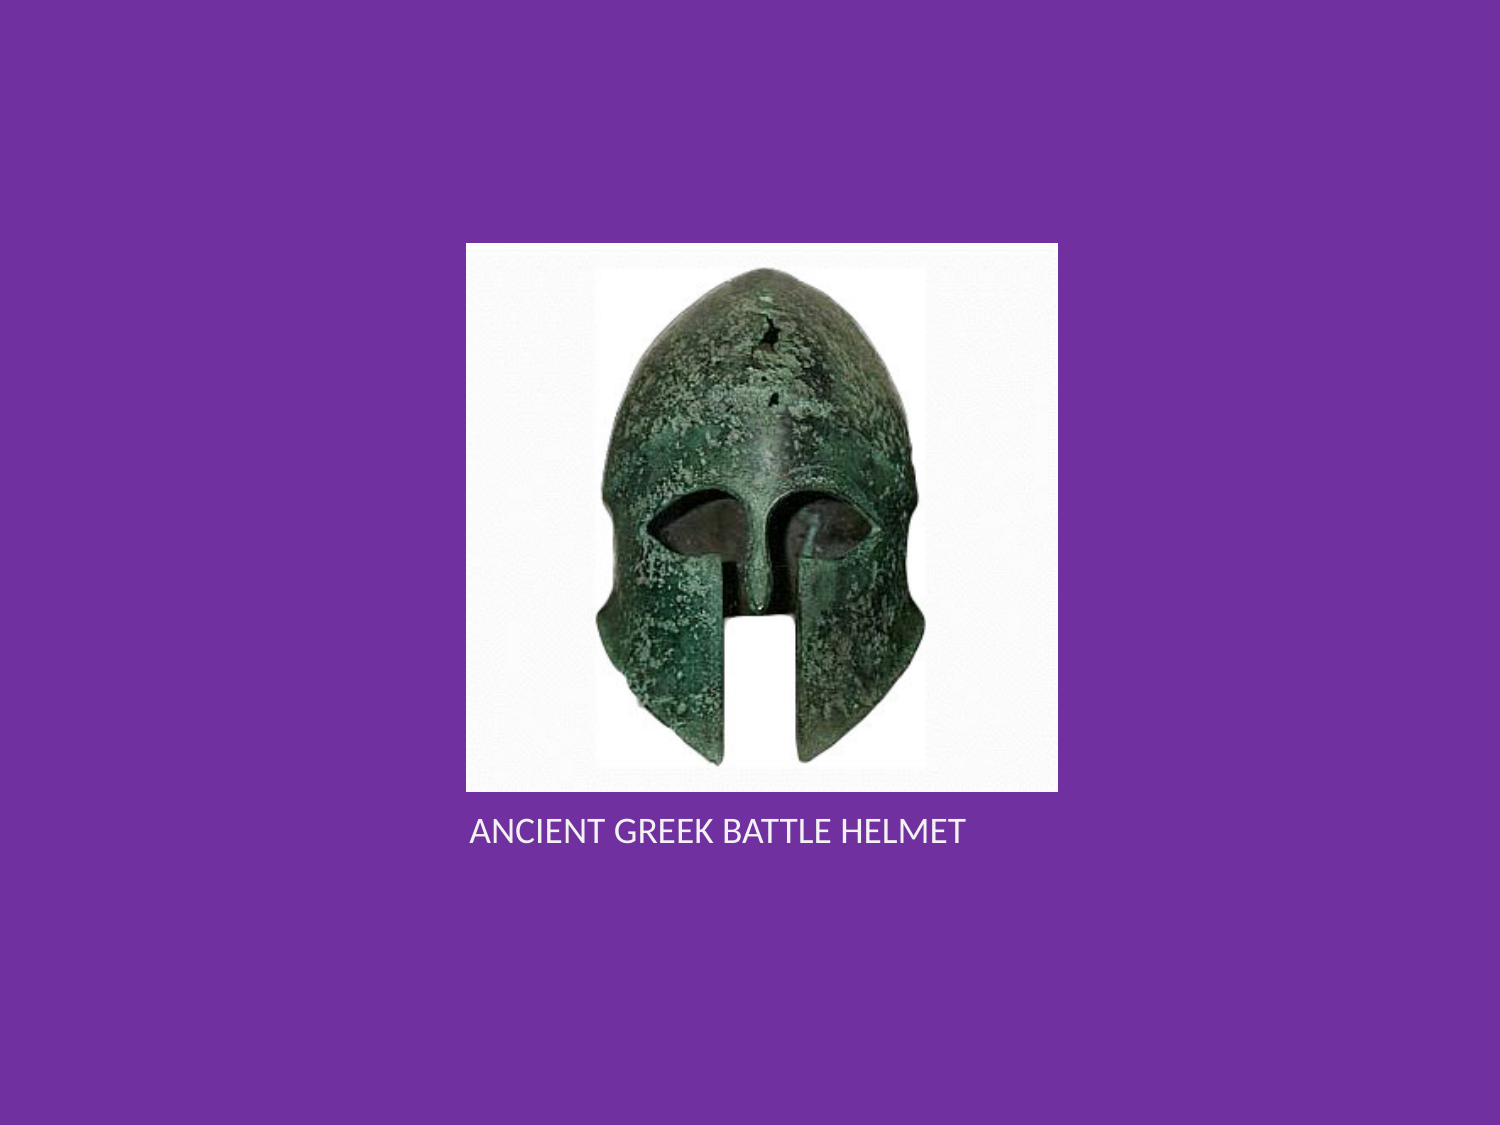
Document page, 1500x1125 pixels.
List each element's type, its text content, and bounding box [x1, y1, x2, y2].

text_box ANCIENT GREEK BATTLE HELMET [454, 798, 1211, 859]
picture [466, 243, 1058, 793]
